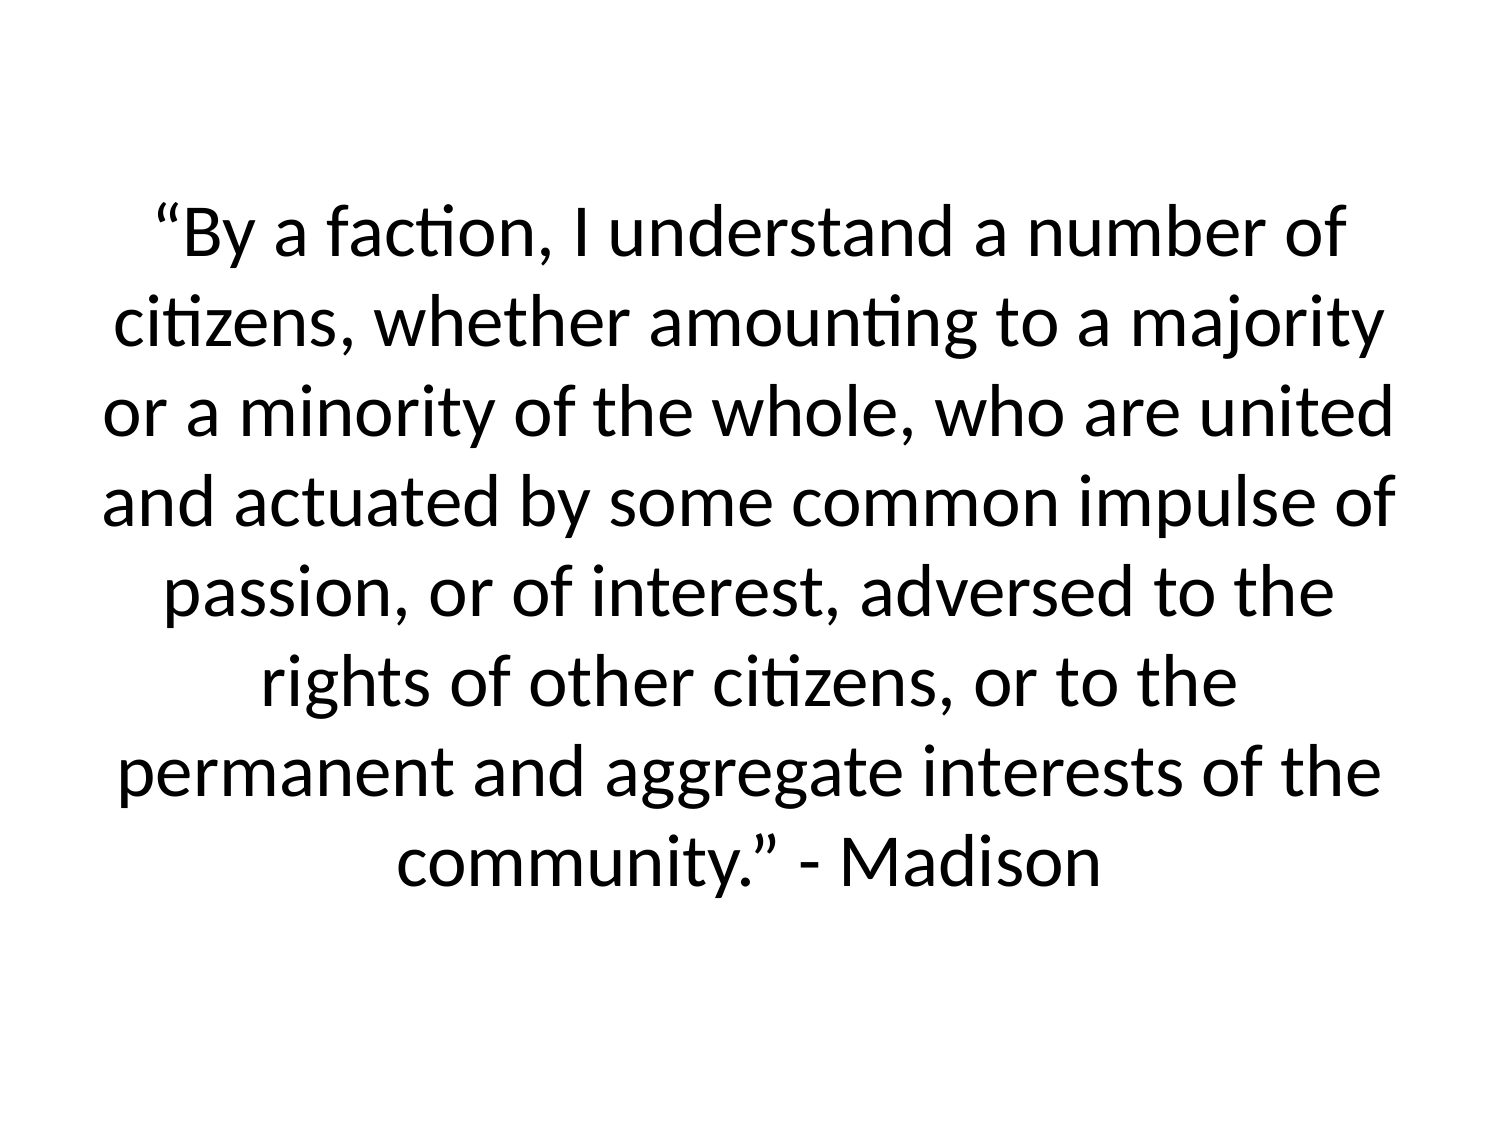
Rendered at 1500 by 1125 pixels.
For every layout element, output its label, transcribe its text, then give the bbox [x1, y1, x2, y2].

title “By a faction, I understand a number of citizens, whether amounting to a majority or a minority of the whole, who are united and actuated by some common impulse of passion, or of interest, adversed to the rights of other citizens, or to the permanent and aggregate interests of the community.” - Madison [74, 44, 1426, 1038]
